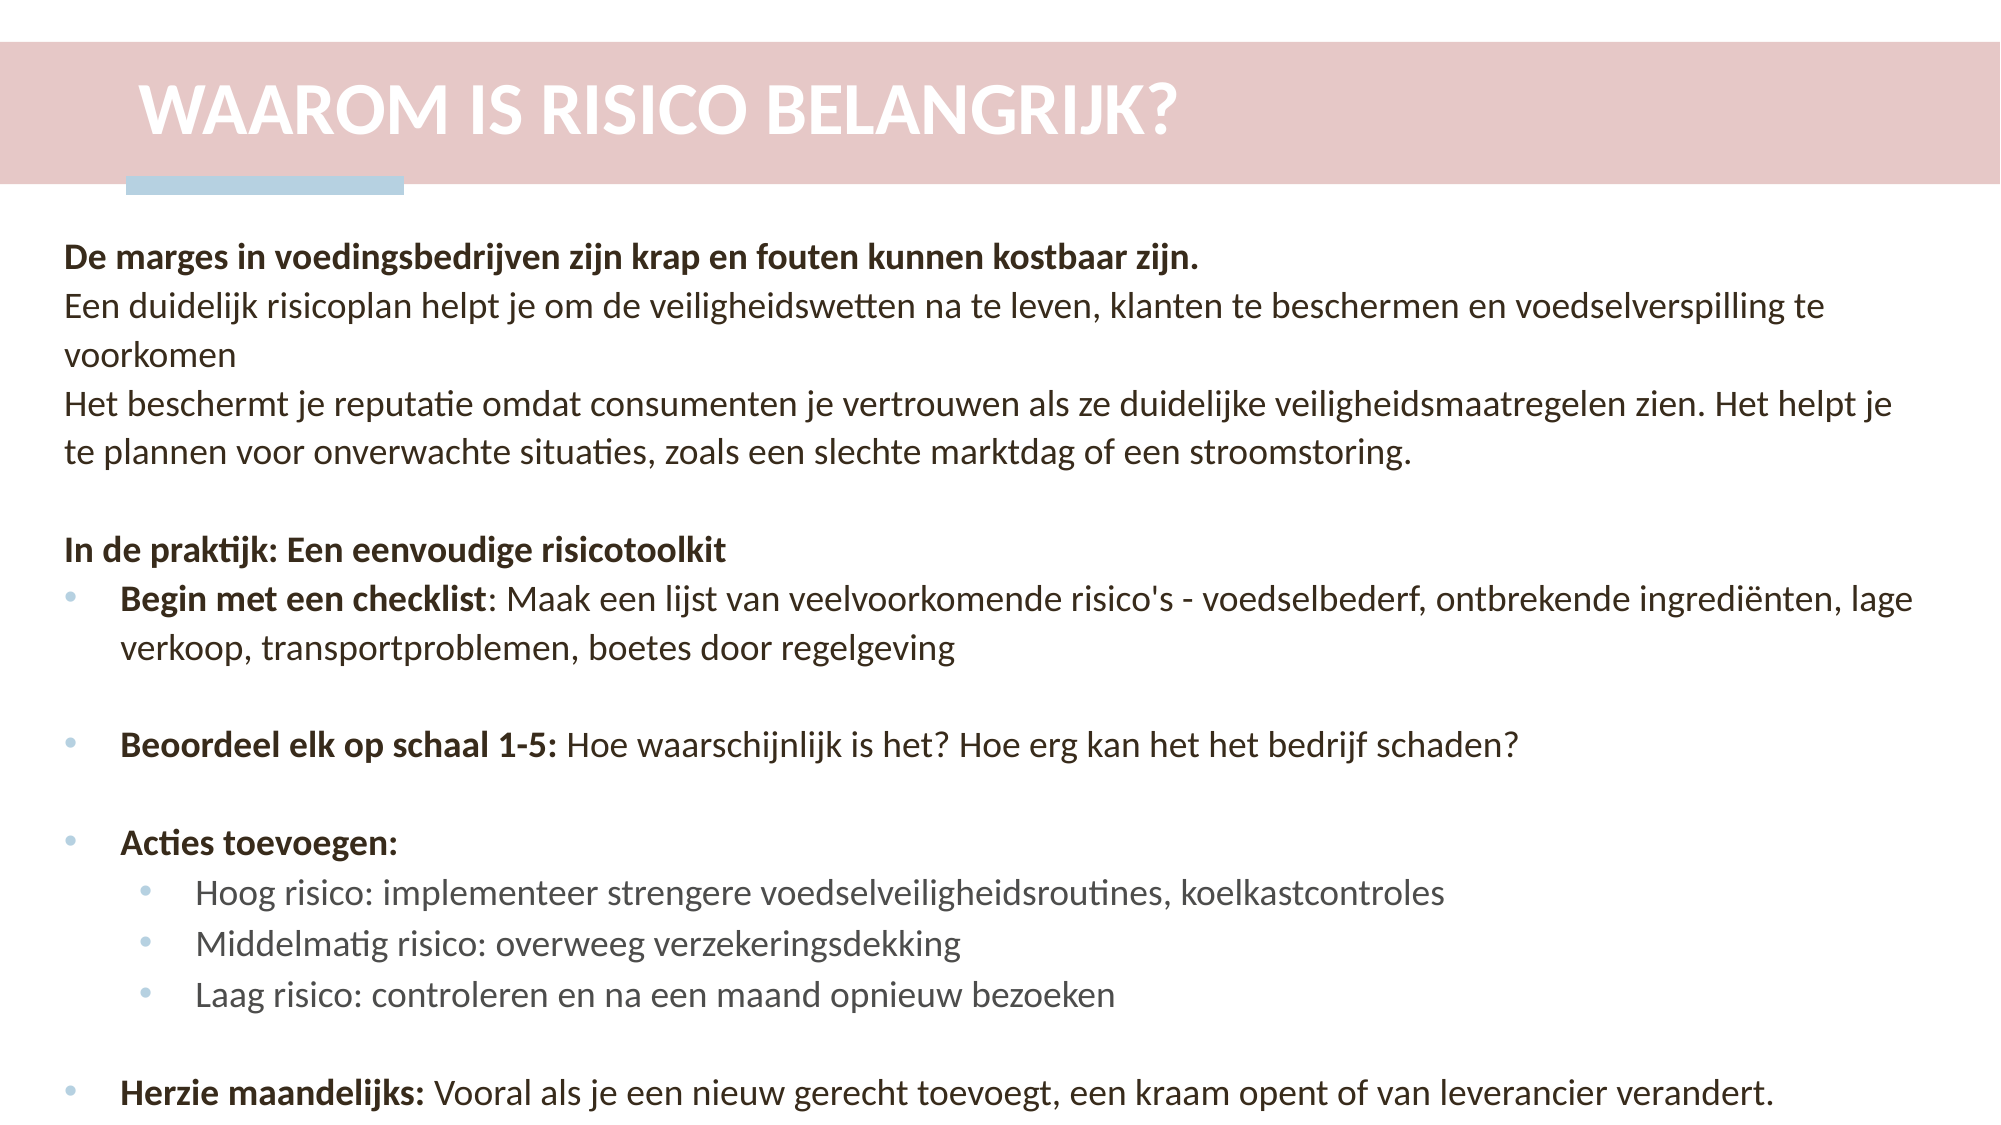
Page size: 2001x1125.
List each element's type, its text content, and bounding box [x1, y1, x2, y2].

list De marges in voedingsbedrijven zijn krap en fouten kunnen kostbaar zijn. Een duidelijk risicoplan helpt je om de veiligheidswetten na te leven, klanten te beschermen en voedselverspilling te voorkomen Het beschermt je reputatie omdat consumenten je vertrouwen als ze duidelijke veiligheidsmaatregelen zien. Het helpt je te plannen voor onverwachte situaties, zoals een slechte marktdag of een stroomstoring. In de praktijk: Een eenvoudige risicotoolkit Begin met een checklist: Maak een lijst van veelvoorkomende risico's - voedselbederf, ontbrekende ingrediënten, lage verkoop, transportproblemen, boetes door regelgeving Beoordeel elk op schaal 1-5: Hoe waarschijnlijk is het? Hoe erg kan het het bedrijf schaden? Acties toevoegen: Hoog risico: implementeer strengere voedselveiligheidsroutines, koelkastcontroles Middelmatig risico: overweeg verzekeringsdekking Laag risico: controleren en na een maand opnieuw bezoeken Herzie maandelijks: Vooral als je een nieuw gerecht toevoegt, een kraam opent of van leverancier verandert. [49, 220, 1933, 997]
list WAAROM IS RISICO BELANGRIJK? [123, 51, 1913, 170]
